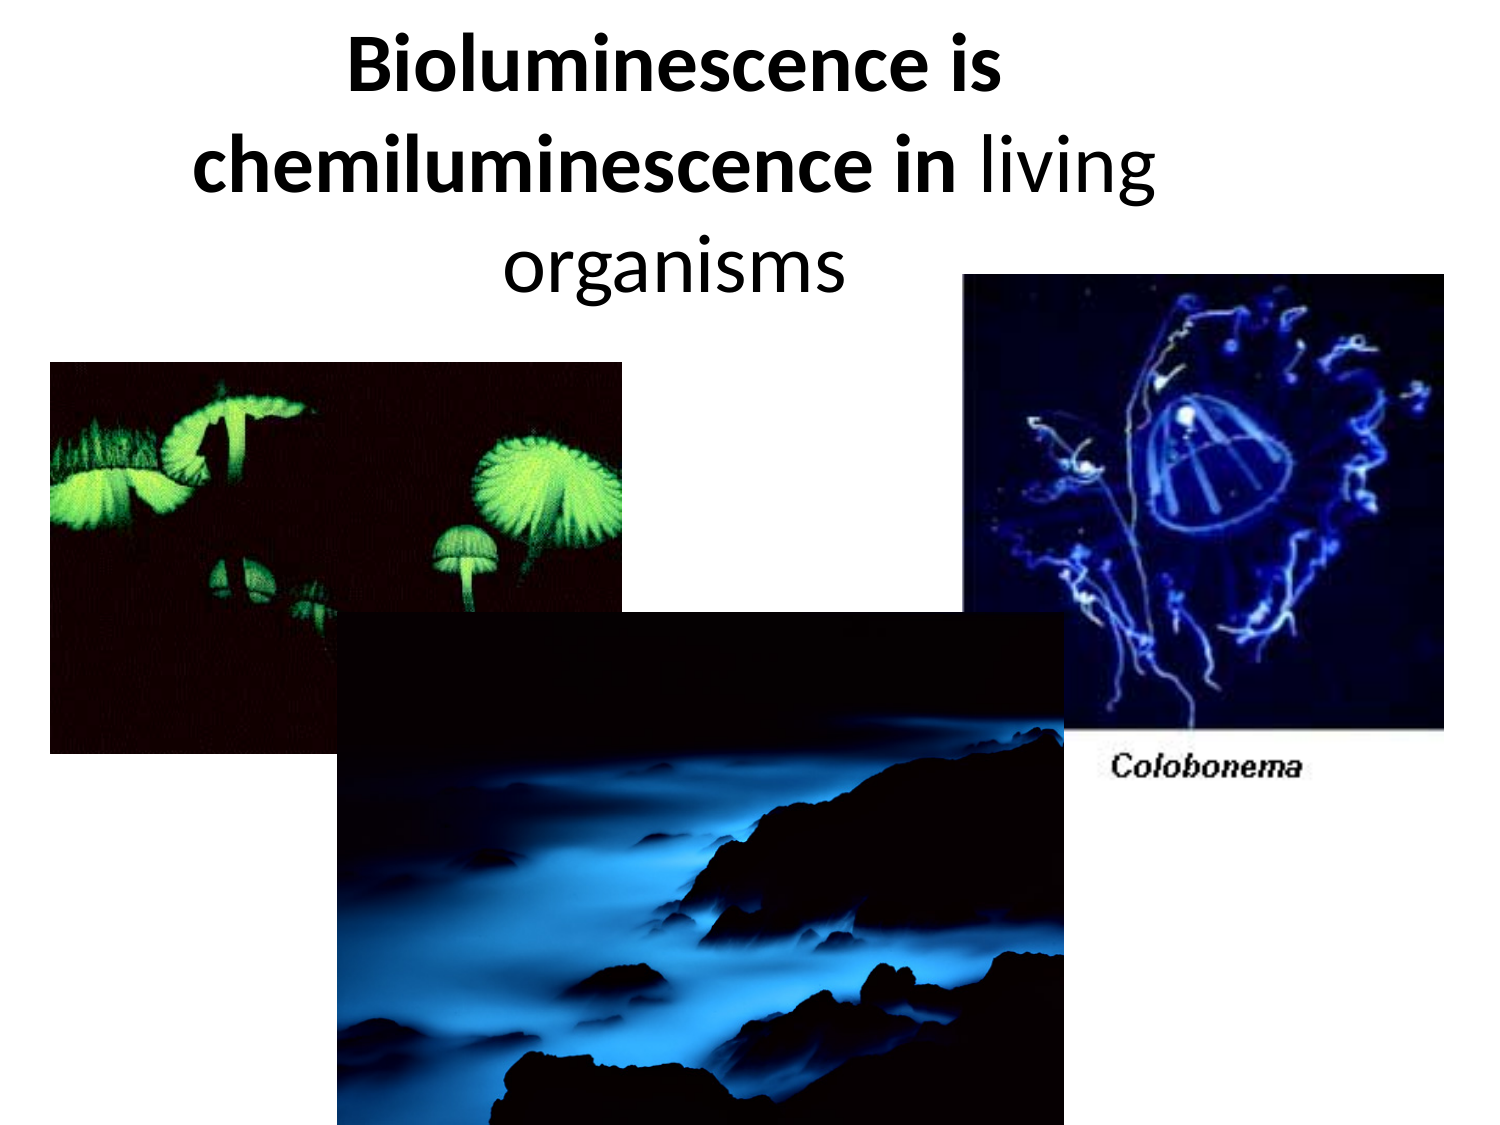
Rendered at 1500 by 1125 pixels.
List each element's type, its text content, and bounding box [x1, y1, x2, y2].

picture [49, 274, 1444, 1125]
title Bioluminescence is chemiluminescence in living organisms [0, 0, 1350, 318]
